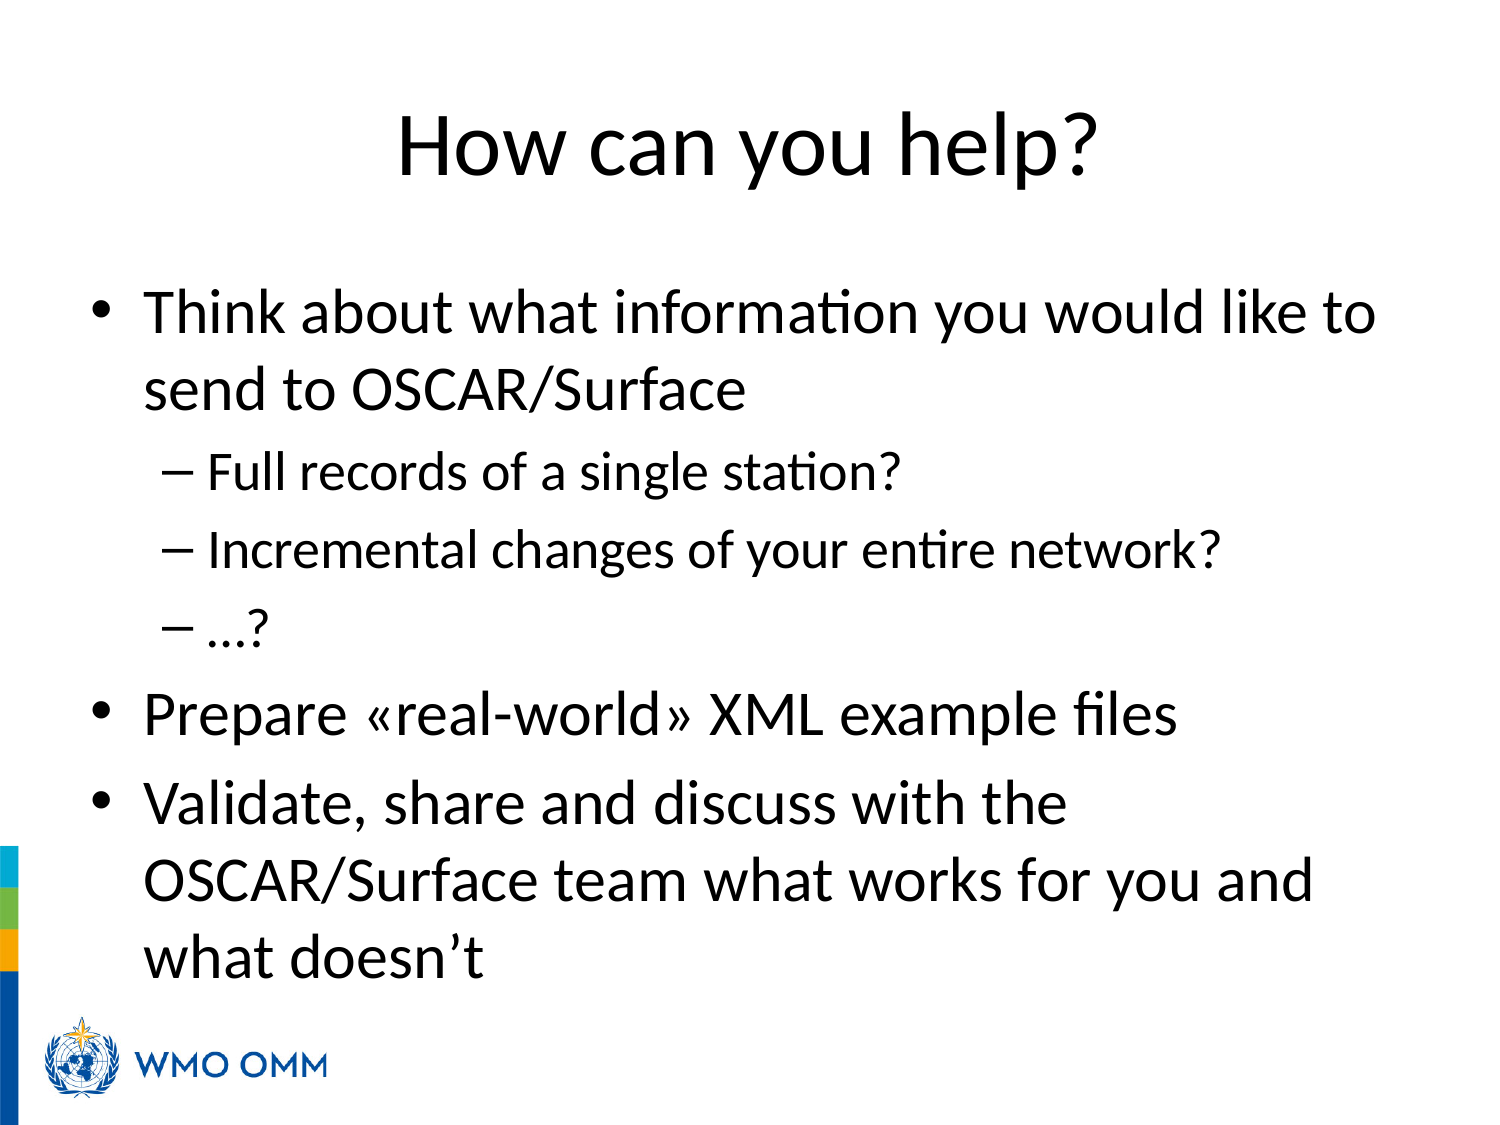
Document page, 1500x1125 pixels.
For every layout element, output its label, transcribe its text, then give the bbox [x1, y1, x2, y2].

list Think about what information you would like to send to OSCAR/Surface Full records of a single station? Incremental changes of your entire network? …? Prepare «real-world» XML example files Validate, share and discuss with the OSCAR/Surface team what works for you and what doesn’t [75, 262, 1425, 1005]
picture [0, 845, 327, 1125]
title How can you help? [75, 45, 1425, 233]
